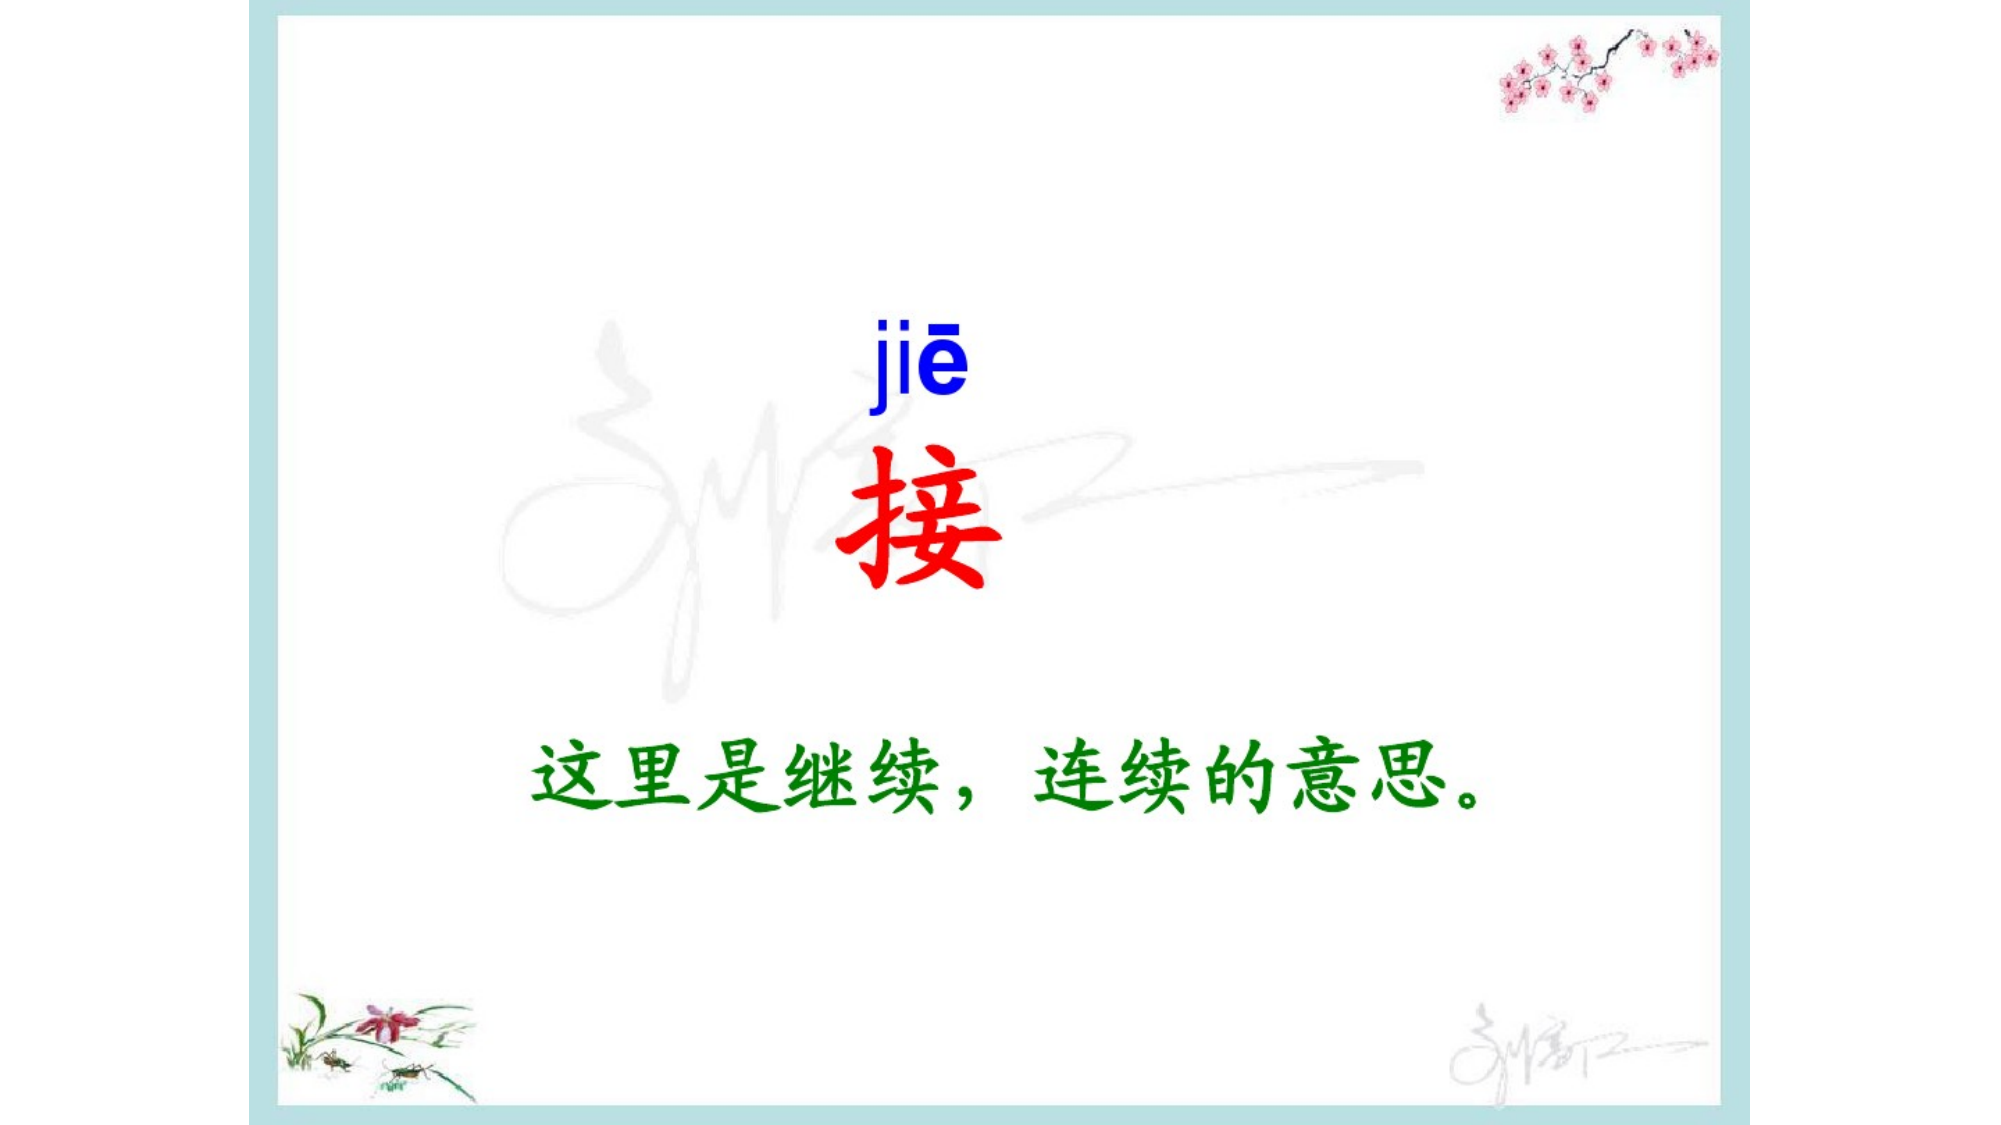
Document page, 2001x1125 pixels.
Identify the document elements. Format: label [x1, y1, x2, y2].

picture [249, 0, 1750, 1125]
